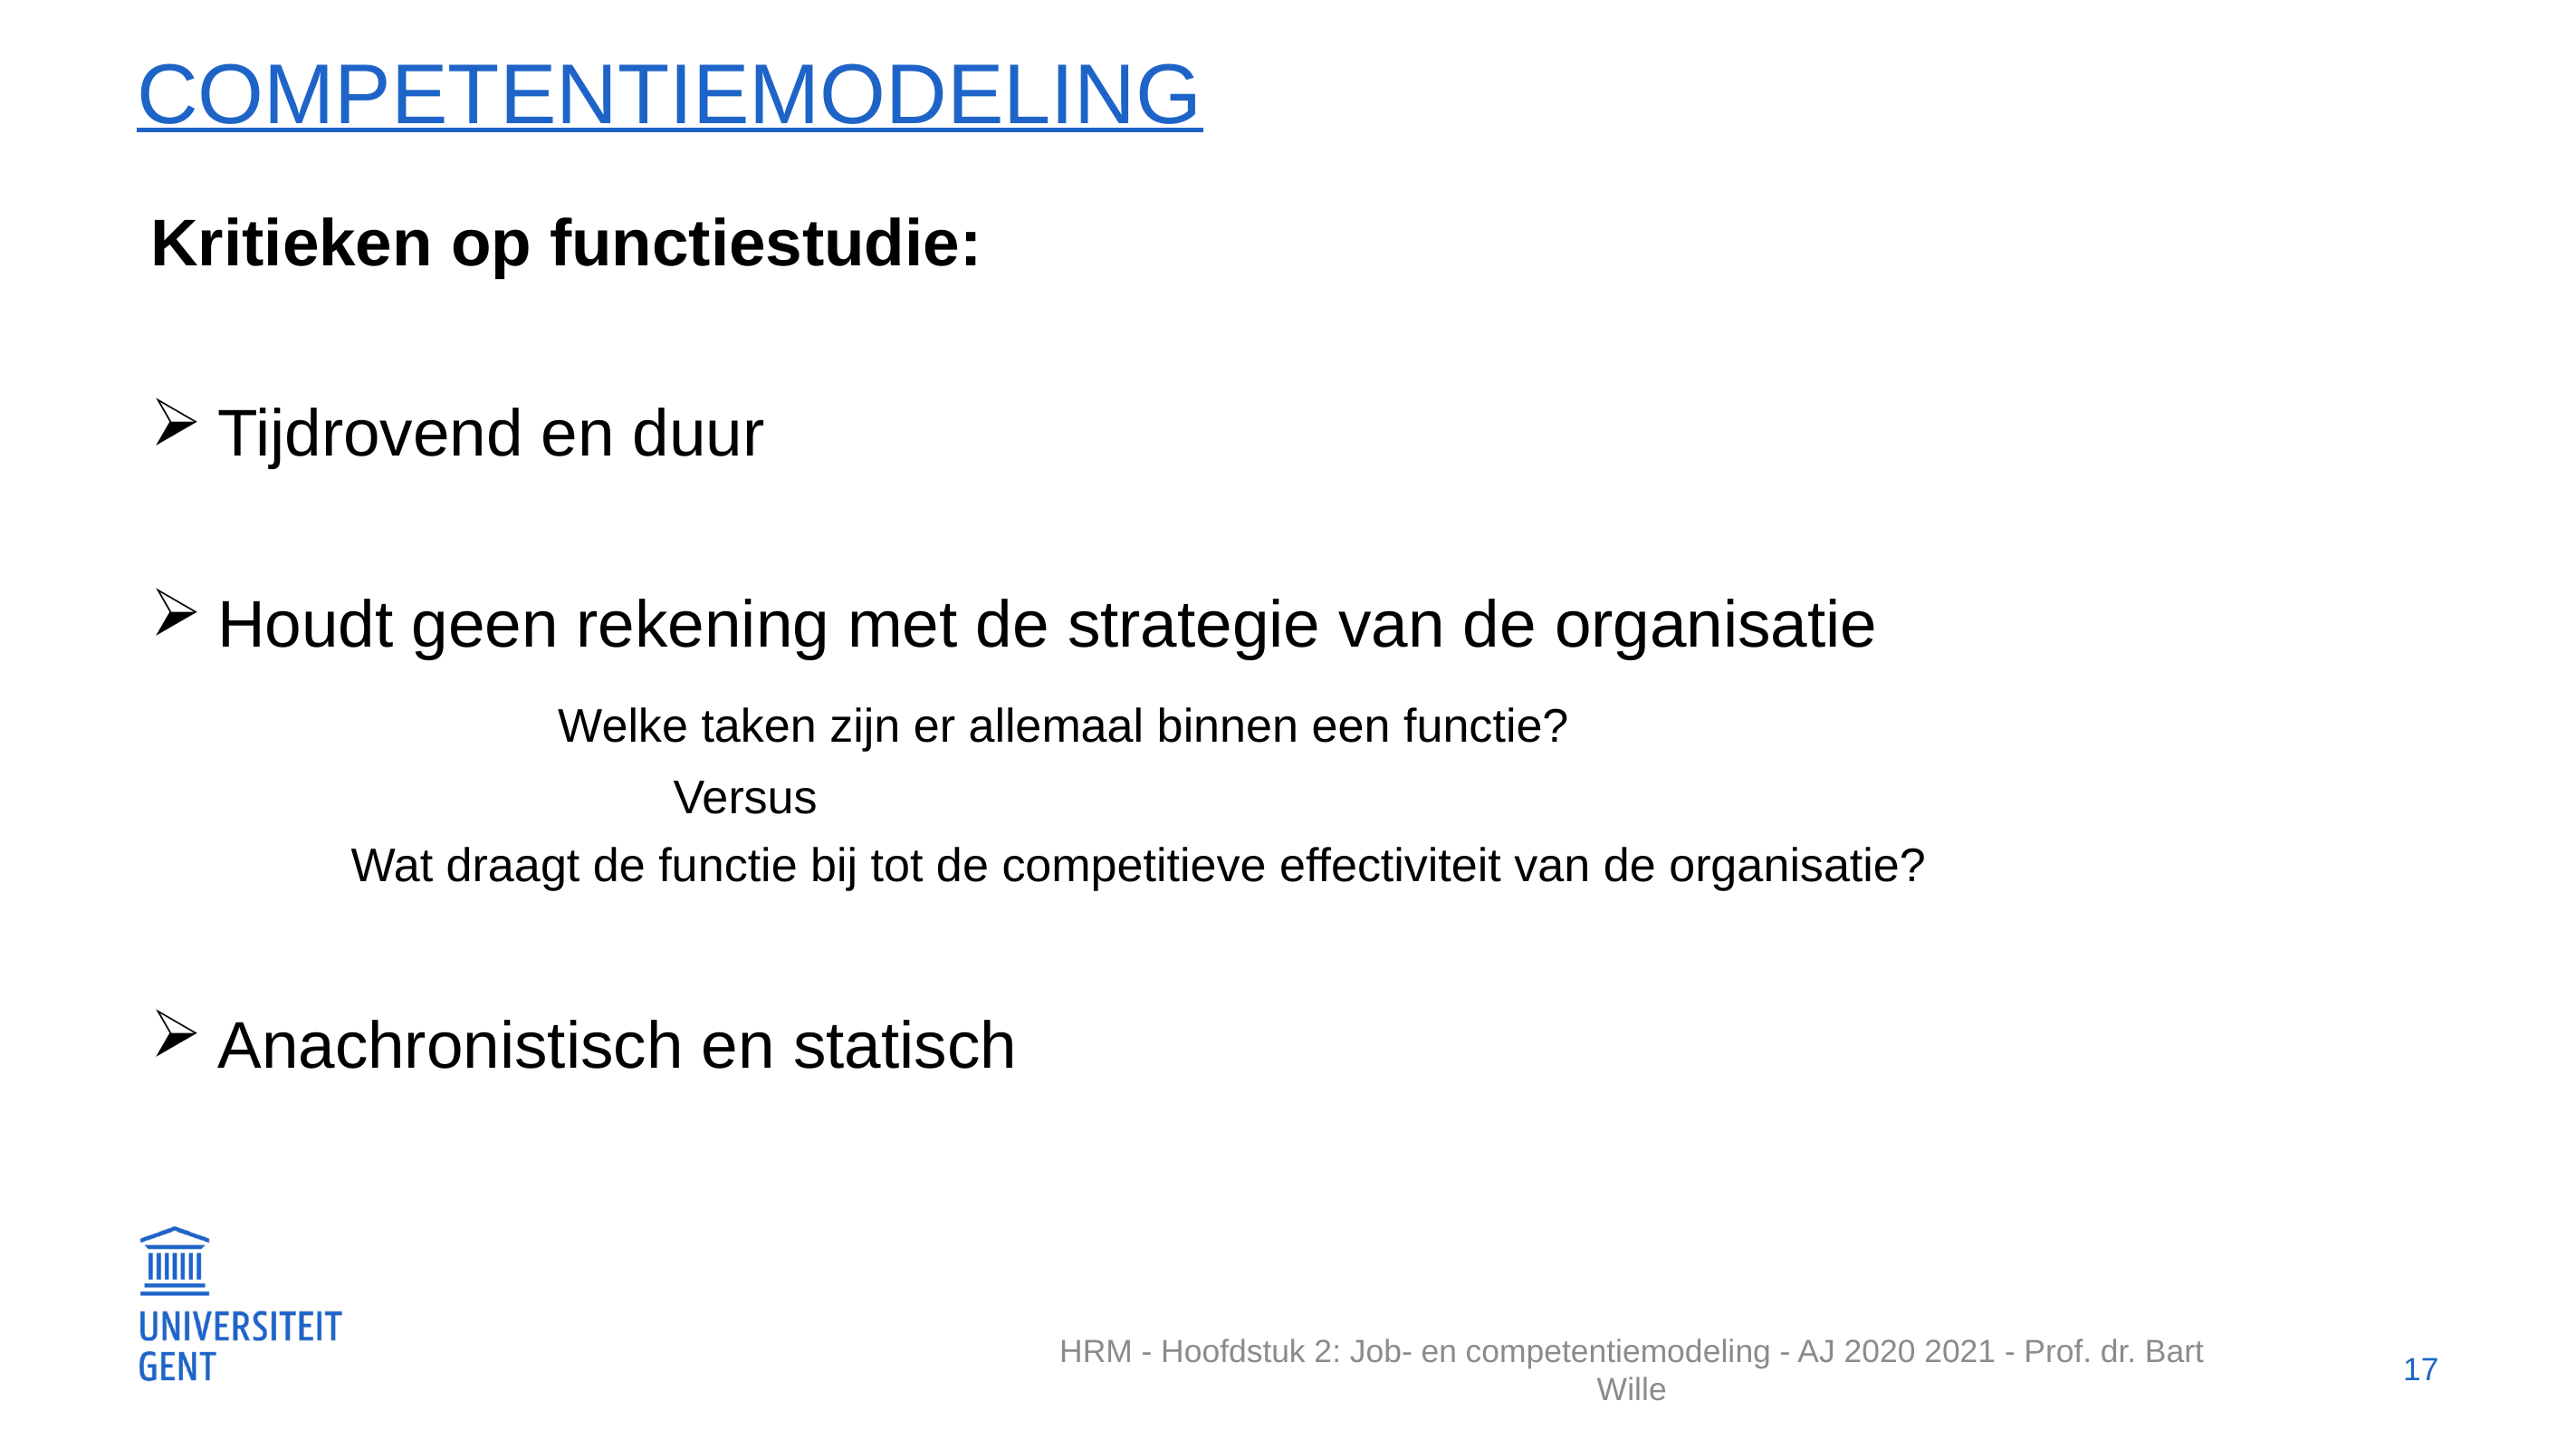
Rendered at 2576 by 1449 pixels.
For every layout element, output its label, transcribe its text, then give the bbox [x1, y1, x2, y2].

slide_number 17 [2315, 1329, 2453, 1407]
picture [72, 1174, 415, 1449]
title competentiemodeling [123, 20, 2456, 149]
list Kritieken op functiestudie: Tijdrovend en duur Houdt geen rekening met de strategie van de organisatie Welke taken zijn er allemaal binnen een functie? Versus Wat draagt de functie bij tot de competitieve effectiviteit van de organisatie? Anachronistisch en statisch [124, 177, 2456, 1173]
footer HRM - Hoofdstuk 2: Job- en competentiemodeling - AJ 2020 2021 - Prof. dr. Bart Wille [1011, 1336, 2253, 1402]
